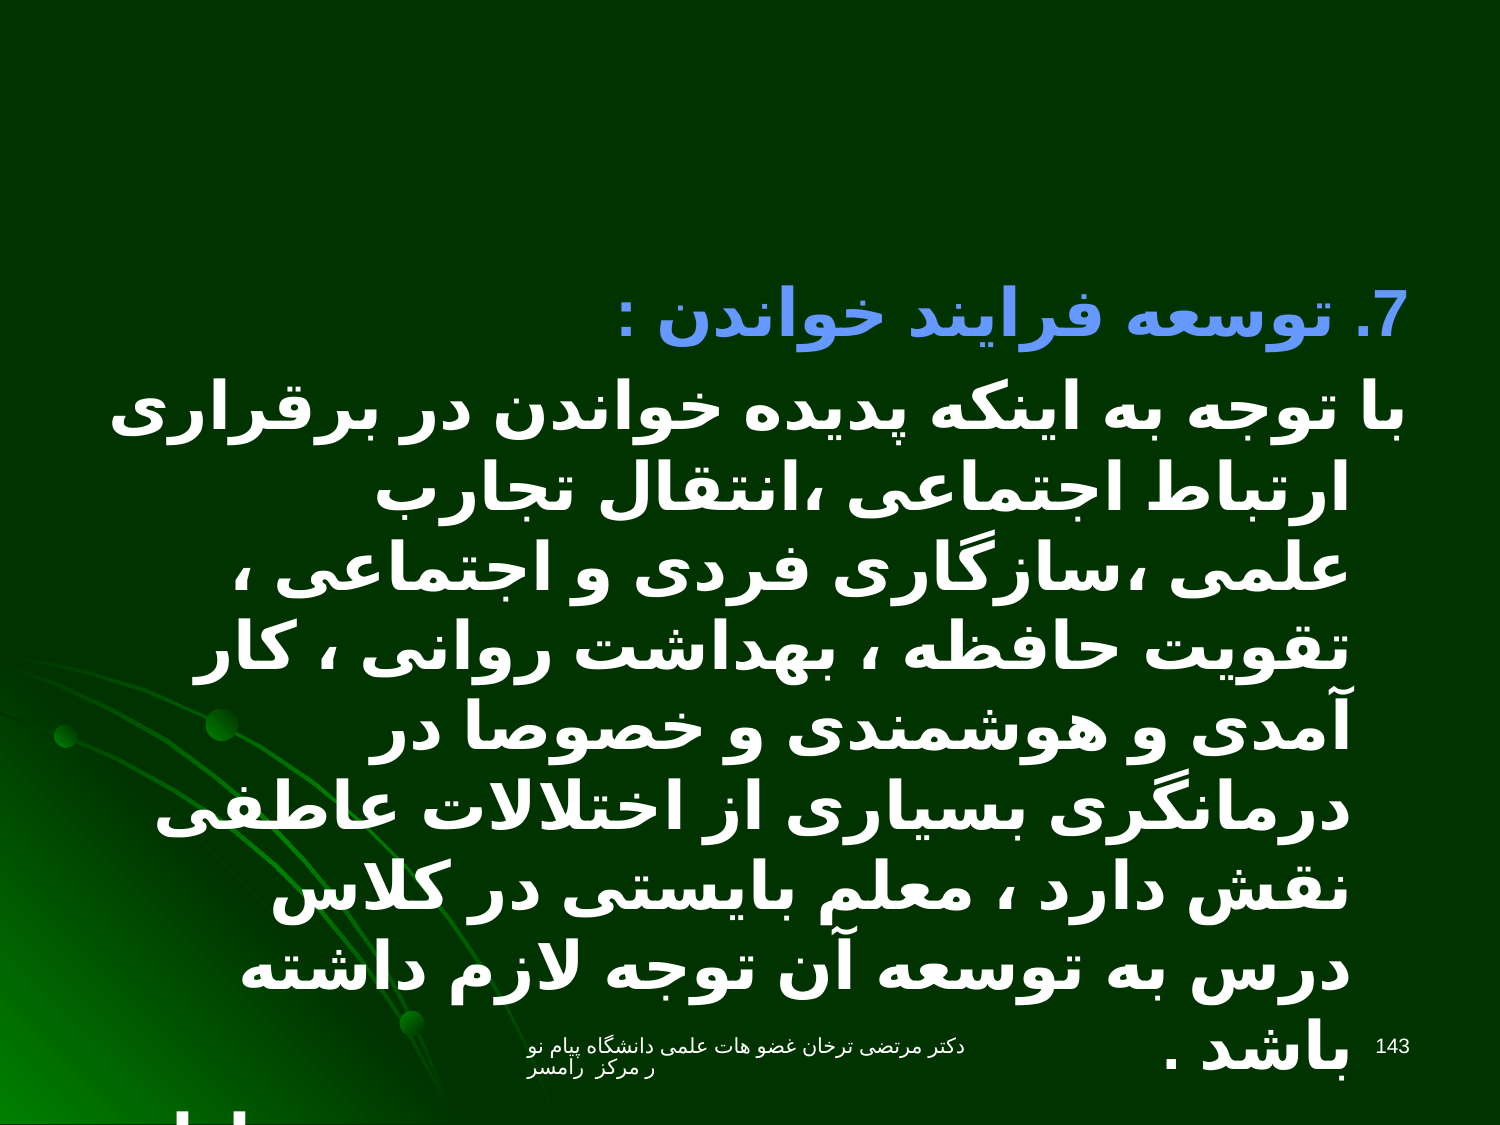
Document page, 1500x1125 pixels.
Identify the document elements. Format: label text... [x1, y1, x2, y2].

slide_number 143 [1074, 1024, 1426, 1101]
list 7. توسعه فرایند خواندن : با توجه به اینکه پدیده خواندن در برقراری ارتباط اجتماعی ،انتقال تجارب علمی ،سازگاری فردی و اجتماعی ، تقویت حافظه ، بهداشت روانی ، کار آمدی و هوشمندی و خصوصا در درمانگری بسیاری از اختلالات عاطفی نقش دارد ، معلم بایستی در کلاس درس به توسعه آن توجه لازم داشته باشد . ادامه [74, 262, 1426, 1006]
footer دکتر مرتضی ترخان غضو هات علمی دانشگاه پیام نور مرکز رامسر [512, 1024, 988, 1101]
